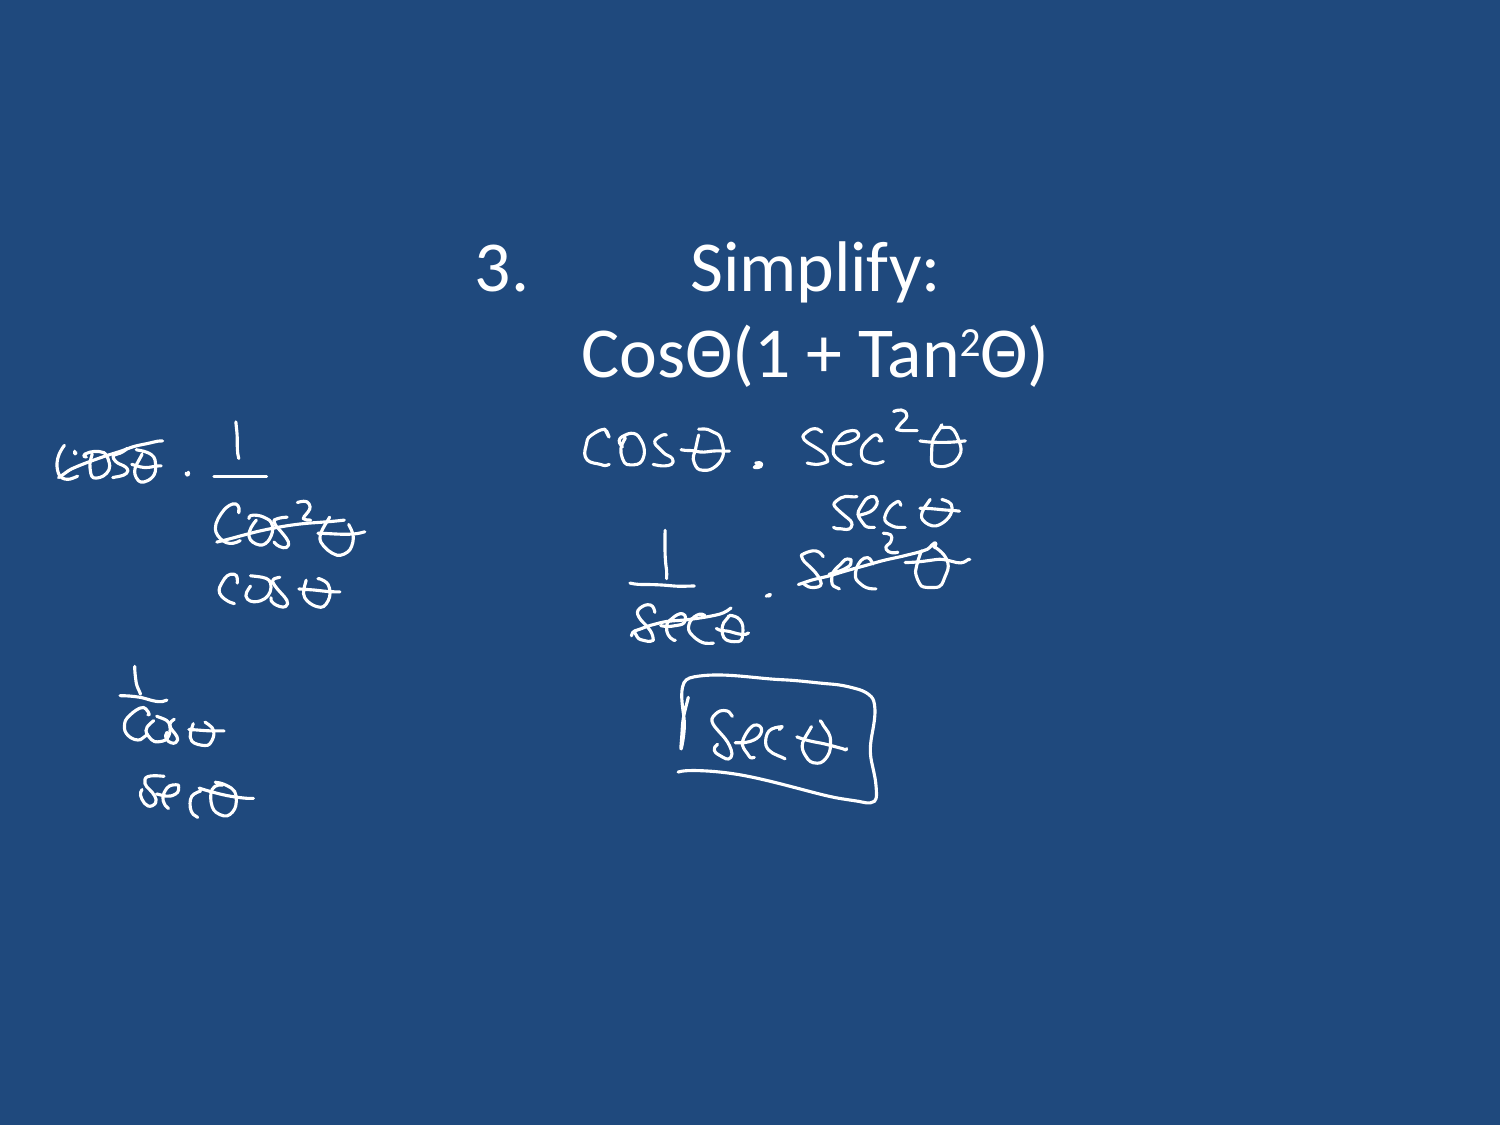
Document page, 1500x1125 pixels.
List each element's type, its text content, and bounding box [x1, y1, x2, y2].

title Simplify: CosΘ(1 + Tan2Θ) [75, 212, 1425, 400]
